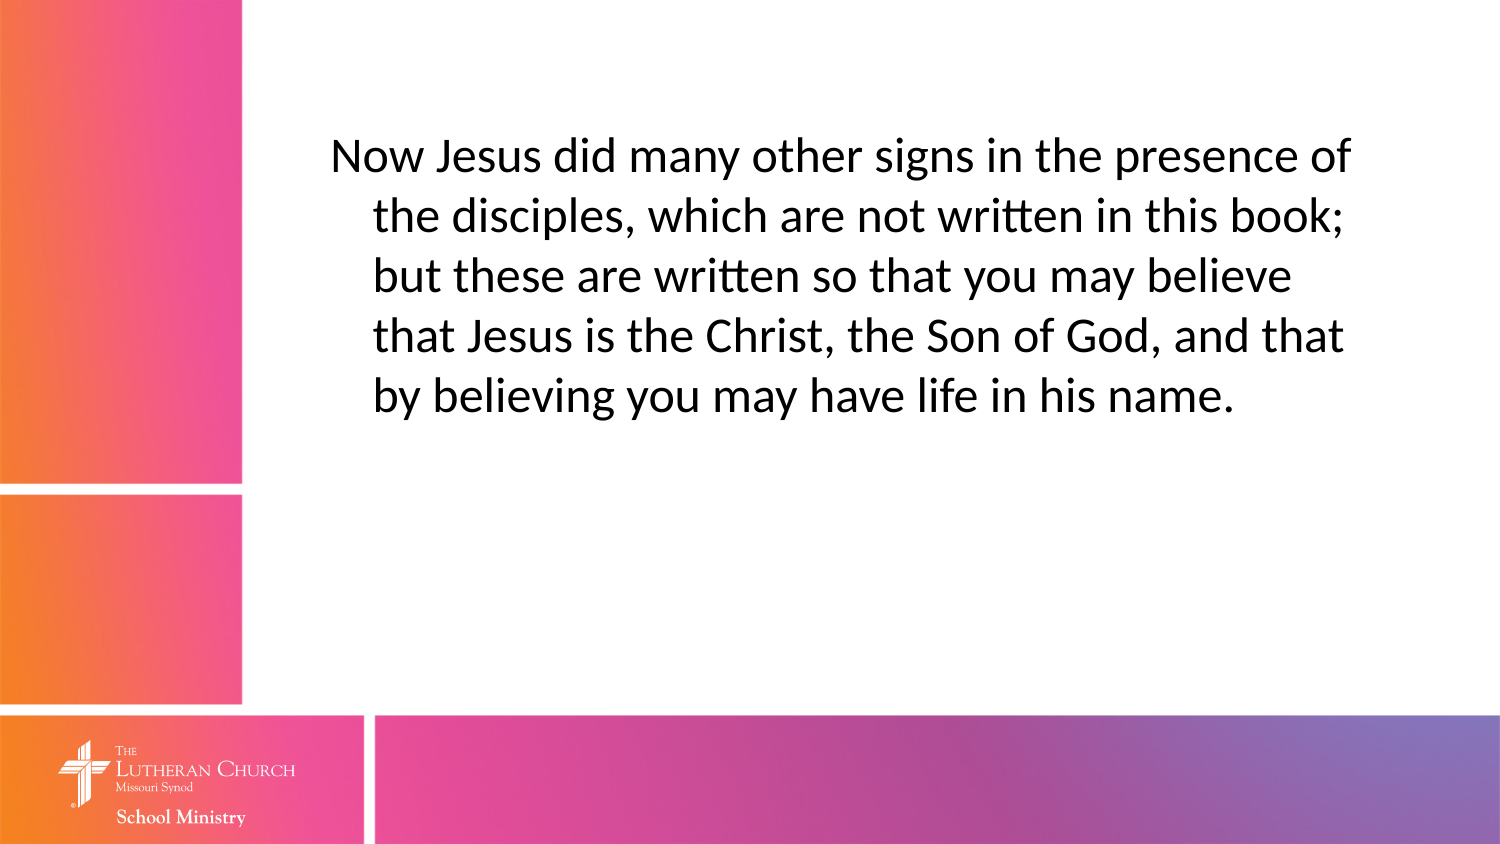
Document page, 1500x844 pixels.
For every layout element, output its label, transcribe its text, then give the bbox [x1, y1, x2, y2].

picture [0, 0, 1500, 844]
list Now Jesus did many other signs in the presence of the disciples, which are not written in this book; but these are written so that you may believe that Jesus is the Christ, the Son of God, and that by believing you may have life in his name. [315, 44, 1389, 688]
